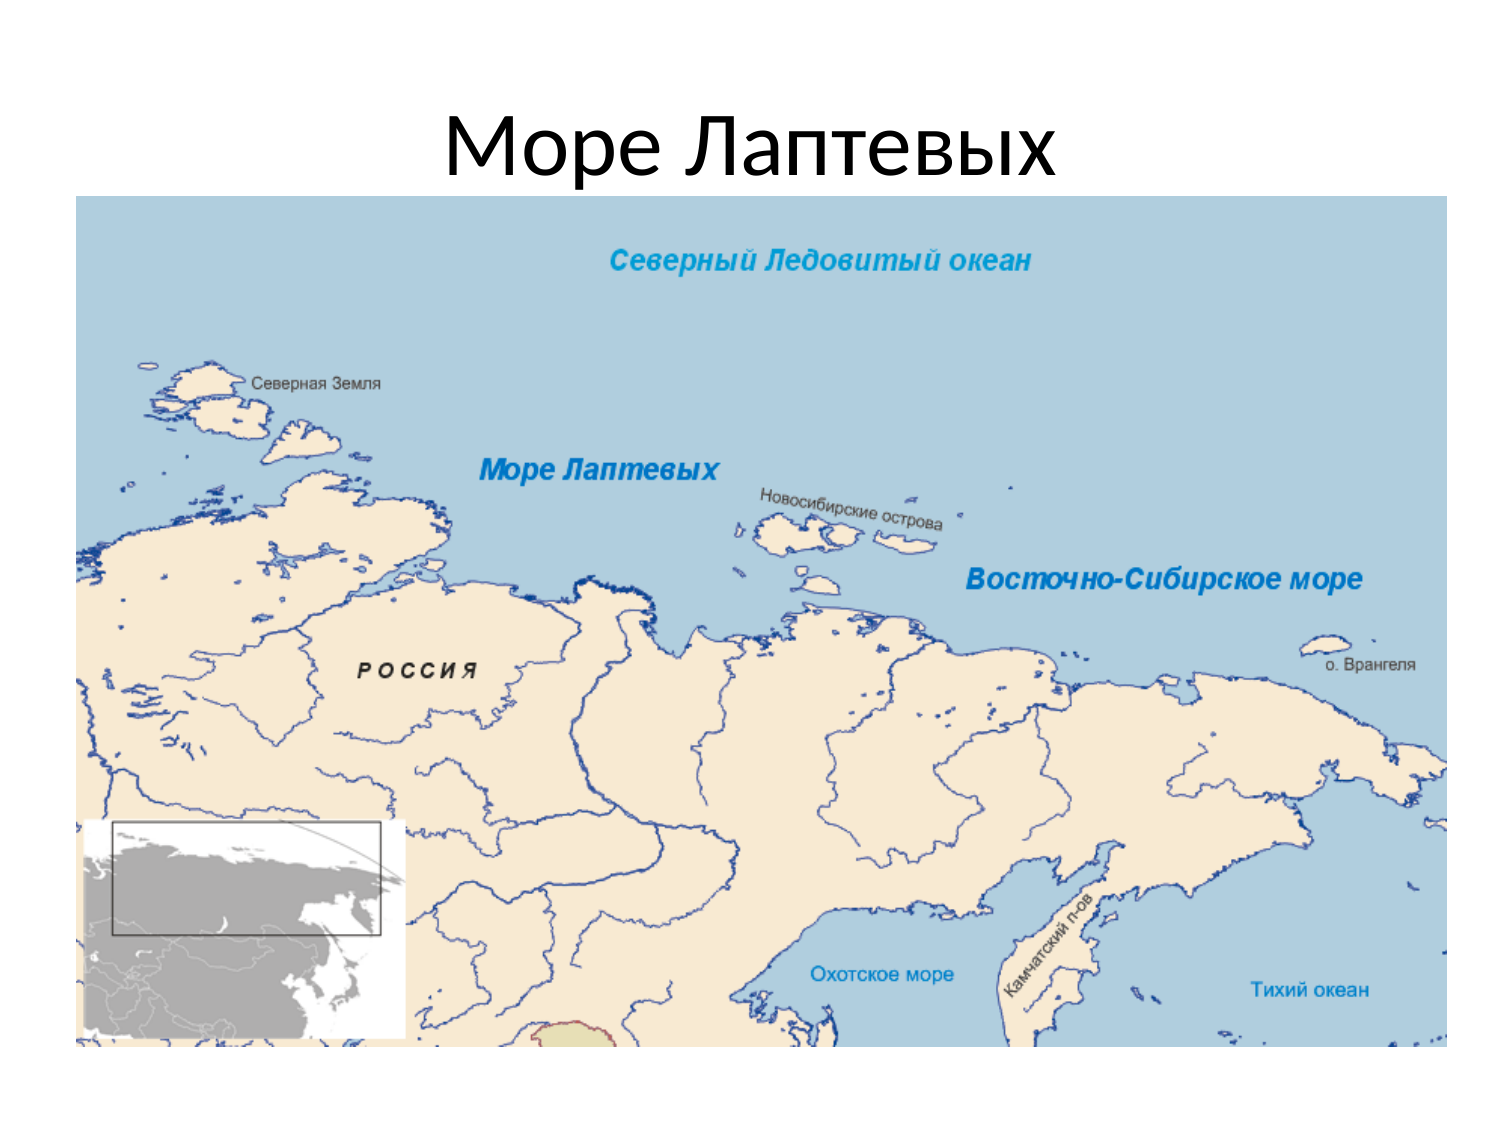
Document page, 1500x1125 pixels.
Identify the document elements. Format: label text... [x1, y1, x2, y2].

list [76, 195, 1448, 1047]
title Море Лаптевых [75, 45, 1425, 195]
